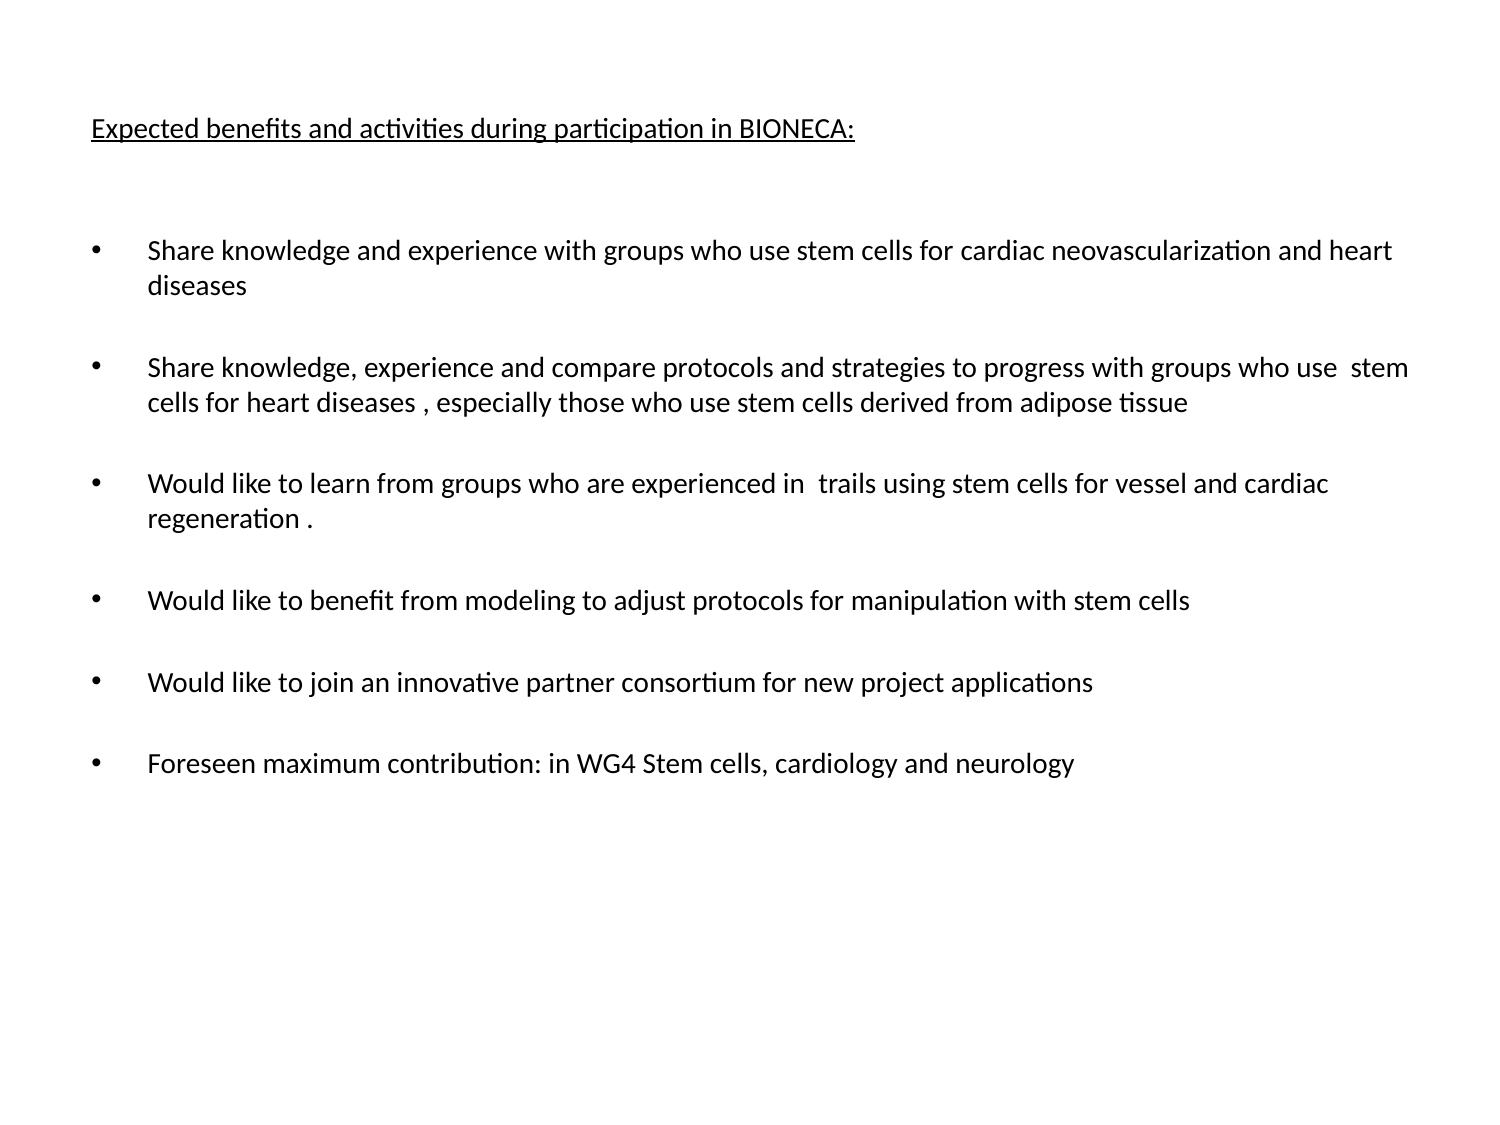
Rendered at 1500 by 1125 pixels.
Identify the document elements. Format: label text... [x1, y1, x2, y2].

text_box Expected benefits and activities during participation in BIONECA: Share knowledge and experience with groups who use stem cells for cardiac neovascularization and heart diseases Share knowledge, experience and compare protocols and strategies to progress with groups who use stem cells for heart diseases , especially those who use stem cells derived from adipose tissue Would like to learn from groups who are experienced in trails using stem cells for vessel and cardiac regeneration . Would like to benefit from modeling to adjust protocols for manipulation with stem cells Would like to join an innovative partner consortium for new project applications Foreseen maximum contribution: in WG4 Stem cells, cardiology and neurology [76, 101, 1427, 845]
